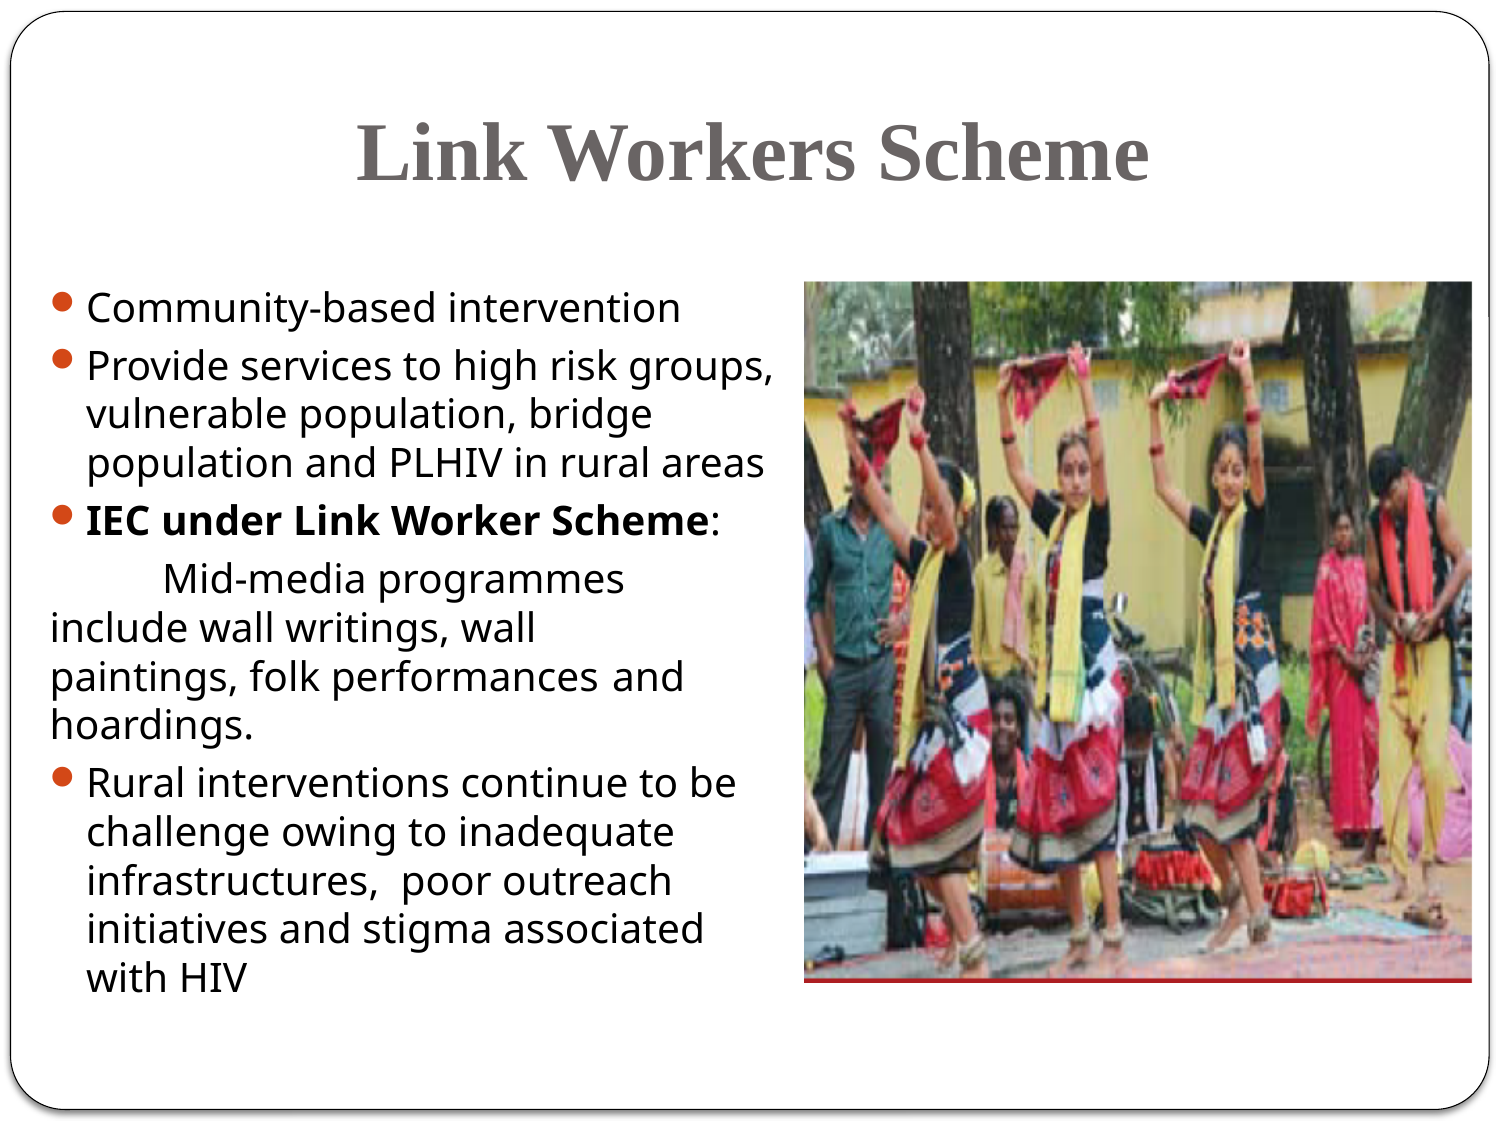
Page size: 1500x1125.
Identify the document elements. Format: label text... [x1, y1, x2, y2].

picture [803, 279, 1476, 983]
list Community-based intervention Provide services to high risk groups, vulnerable population, bridge population and PLHIV in rural areas IEC under Link Worker Scheme: Mid-media programmes include wall writings, wall paintings, folk performances and hoardings. Rural interventions continue to be challenge owing to inadequate infrastructures, poor outreach initiatives and stigma associated with HIV [34, 274, 792, 1056]
title Link Workers Scheme [27, 24, 1479, 213]
